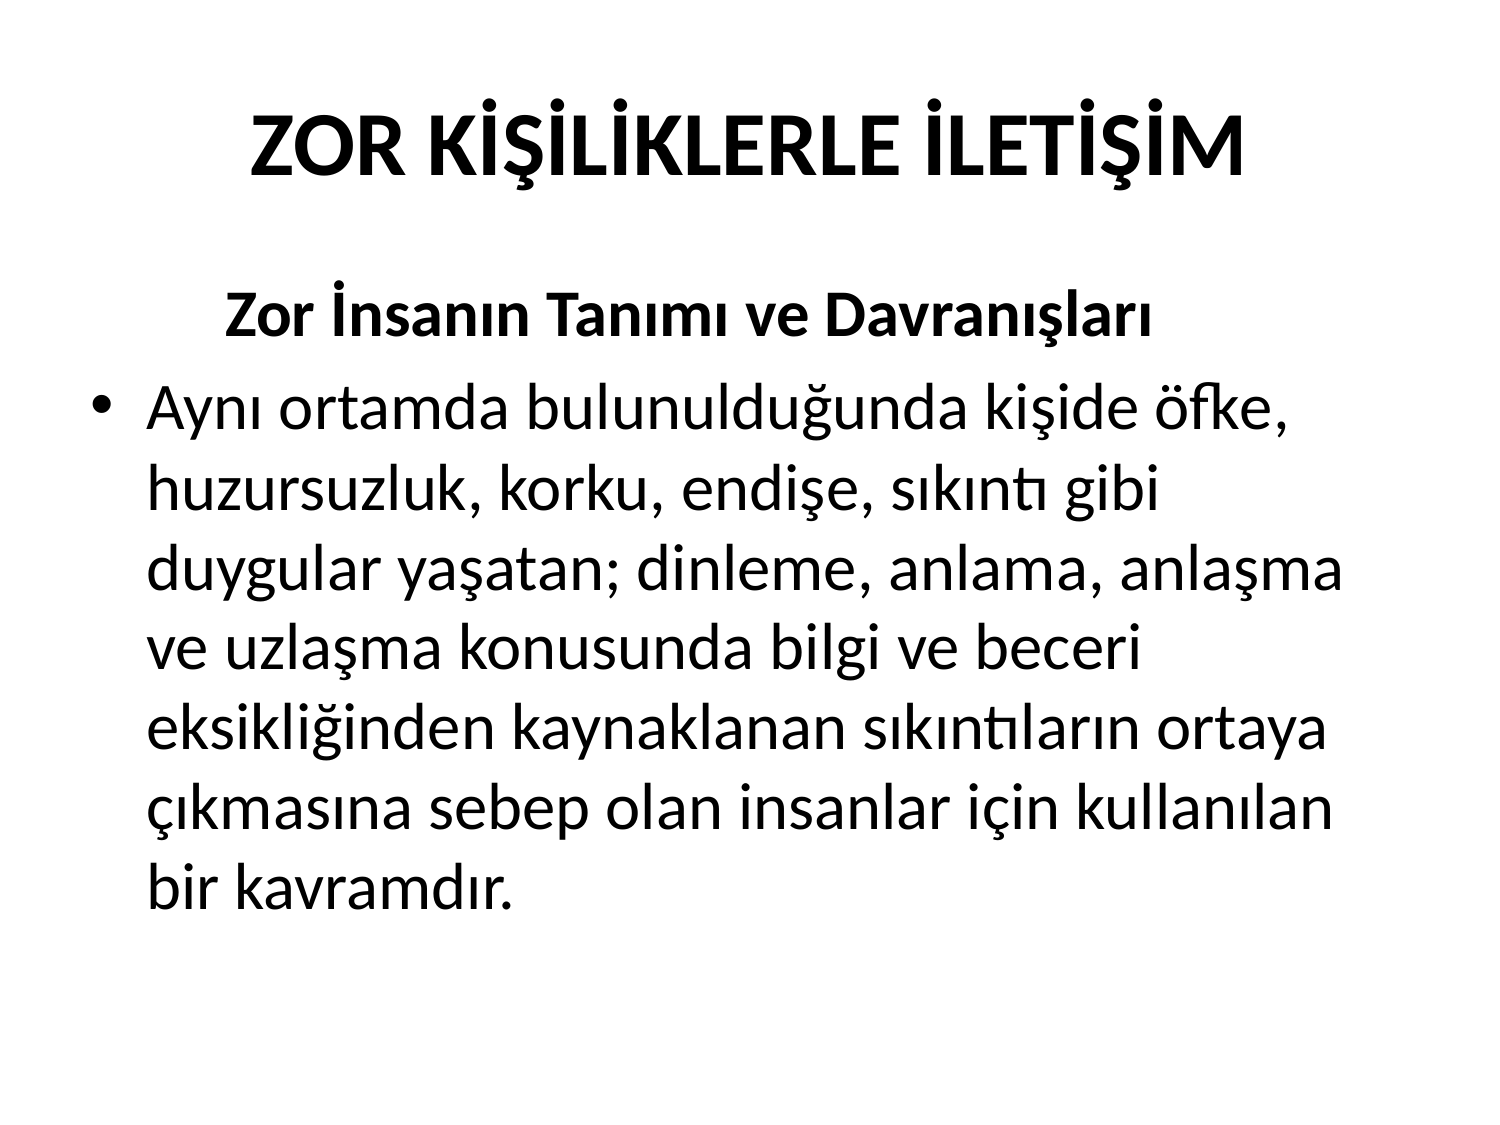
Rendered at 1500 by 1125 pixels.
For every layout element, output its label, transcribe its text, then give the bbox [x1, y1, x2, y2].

list Zor İnsanın Tanımı ve Davranışları Aynı ortamda bulunulduğunda kişide öfke, huzursuzluk, korku, endişe, sıkıntı gibi duygular yaşatan; dinleme, anlama, anlaşma ve uzlaşma konusunda bilgi ve beceri eksikliğinden kaynaklanan sıkıntıların ortaya çıkmasına sebep olan insanlar için kullanılan bir kavramdır. [75, 262, 1425, 1005]
title ZOR KİŞİLİKLERLE İLETİŞİM [75, 45, 1425, 233]
